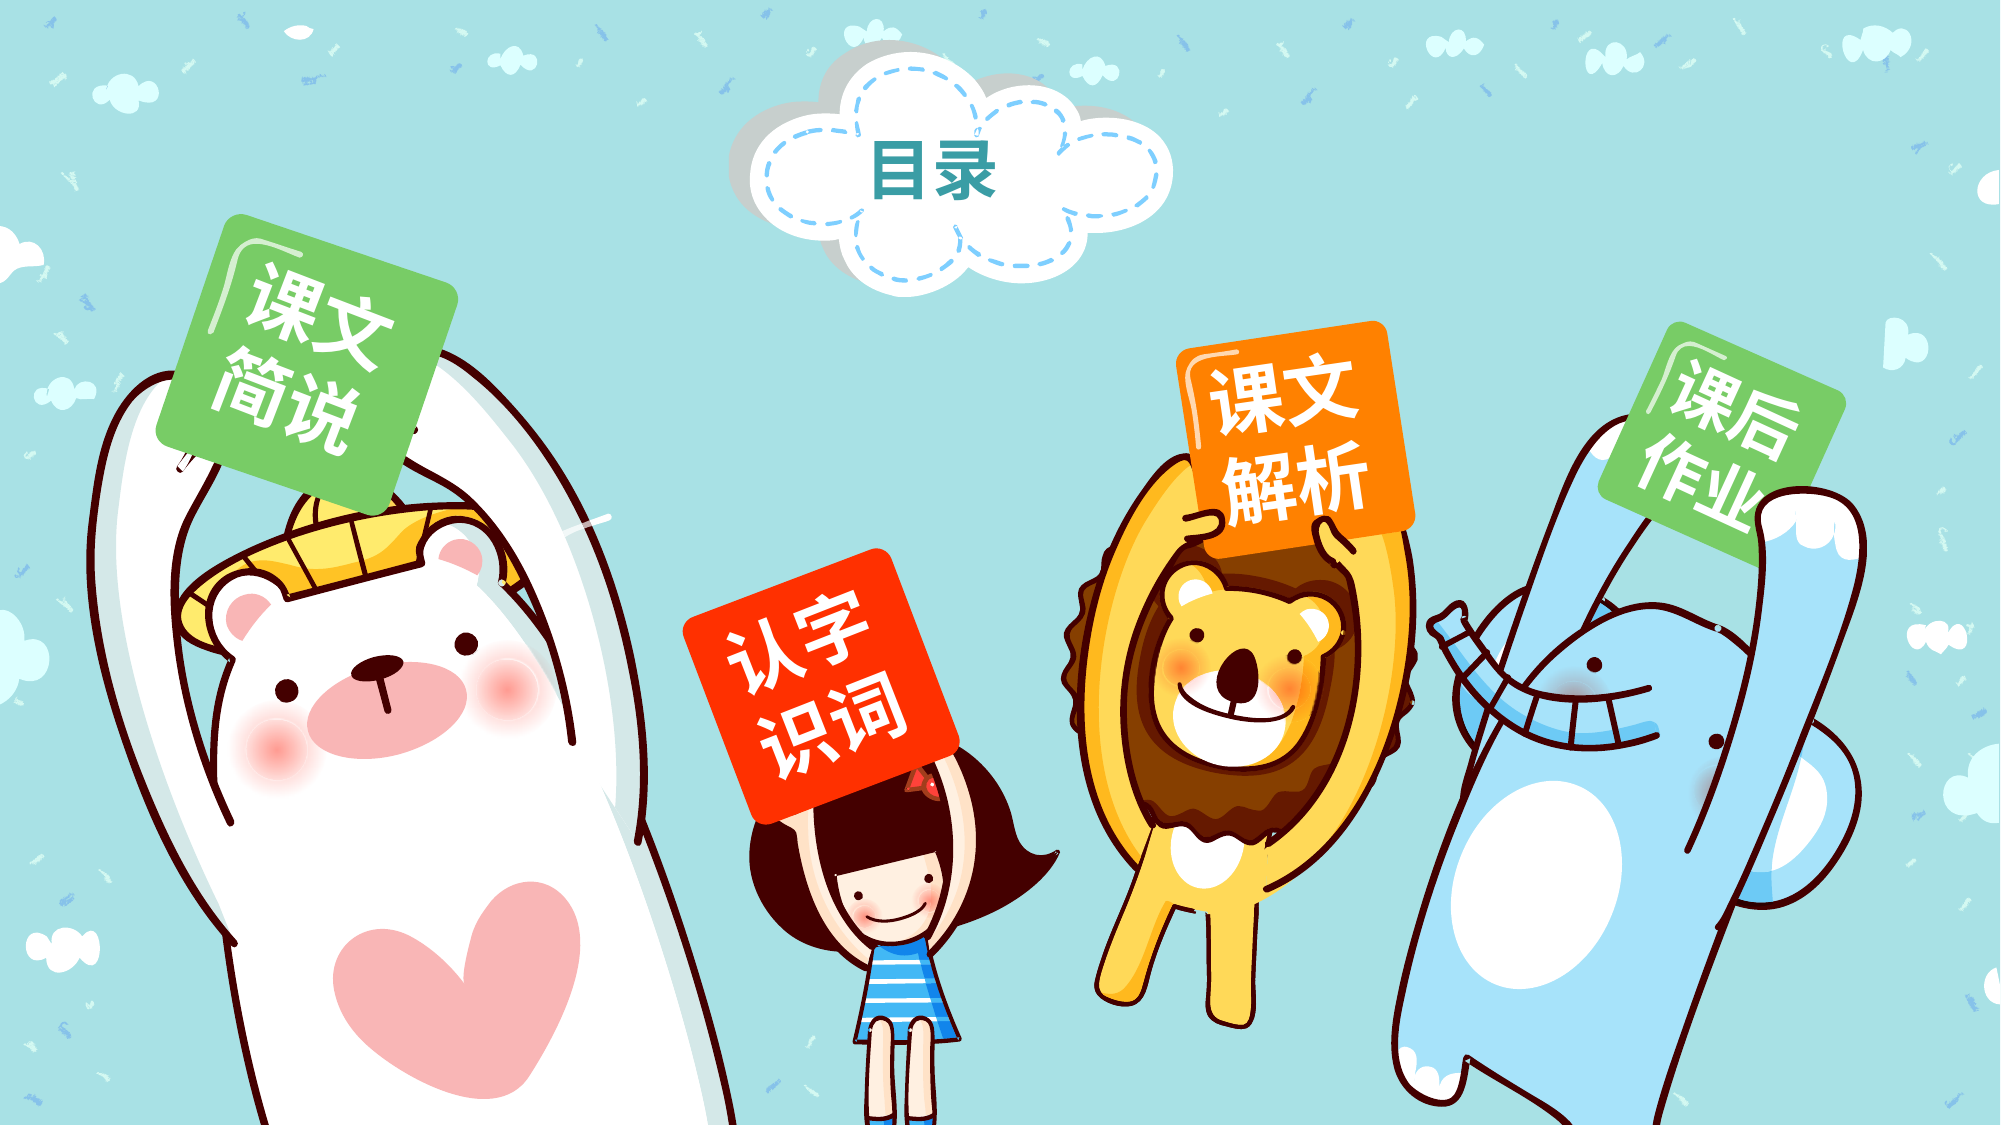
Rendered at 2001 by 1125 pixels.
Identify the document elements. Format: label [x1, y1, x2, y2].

text_box [728, 39, 1174, 297]
picture [86, 213, 1867, 1125]
